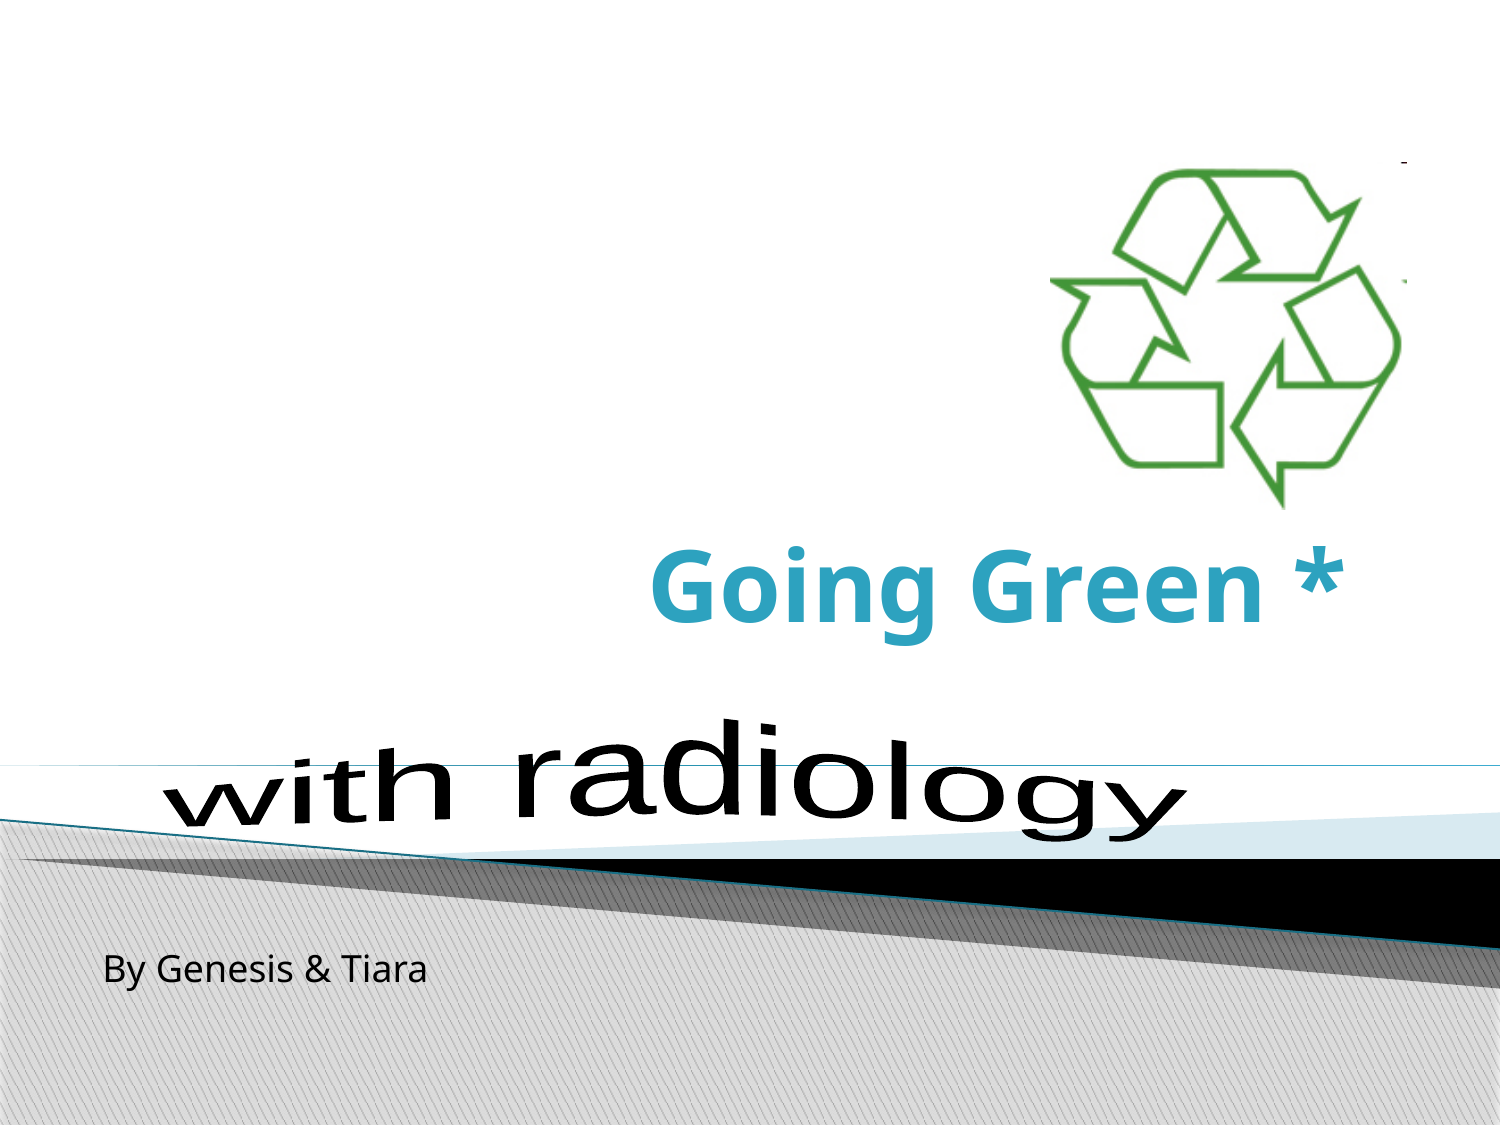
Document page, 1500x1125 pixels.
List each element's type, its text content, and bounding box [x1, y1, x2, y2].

picture [5, 859, 1500, 989]
text_box By Genesis & Tiara [87, 937, 588, 998]
title Going Green * [87, 350, 1363, 651]
picture [1049, 162, 1407, 511]
